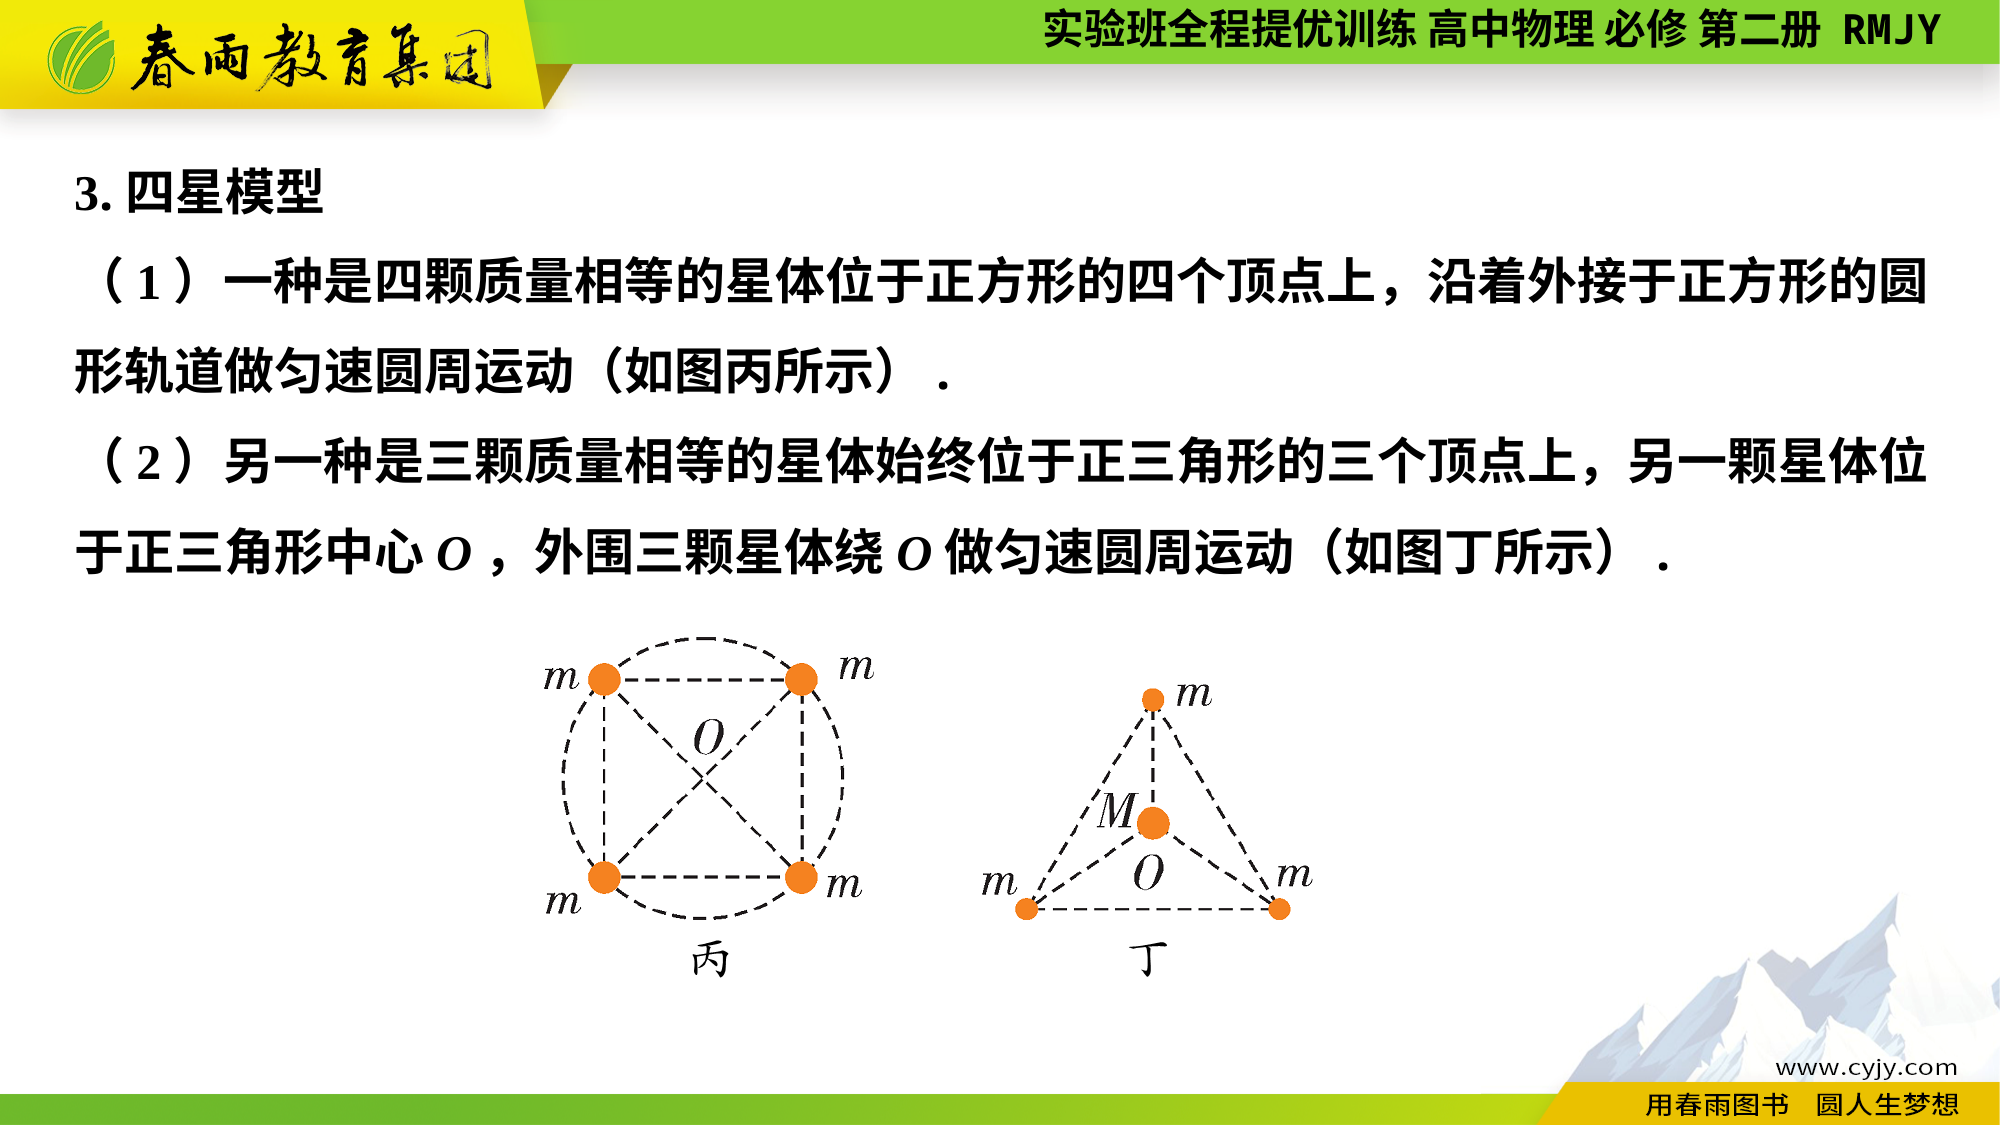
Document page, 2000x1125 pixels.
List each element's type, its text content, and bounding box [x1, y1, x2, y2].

picture [0, 0, 2000, 1125]
list 3.四星模型 （1）一种是四颗质量相等的星体位于正方形的四个顶点上，沿着外接于正方形的圆形轨道做匀速圆周运动（如图丙所示）. （2）另一种是三颗质量相等的星体始终位于正三角形的三个顶点上，另一颗星体位于正三角形中心O，外围三颗星体绕O做匀速圆周运动（如图丁所示）. [59, 122, 1944, 581]
